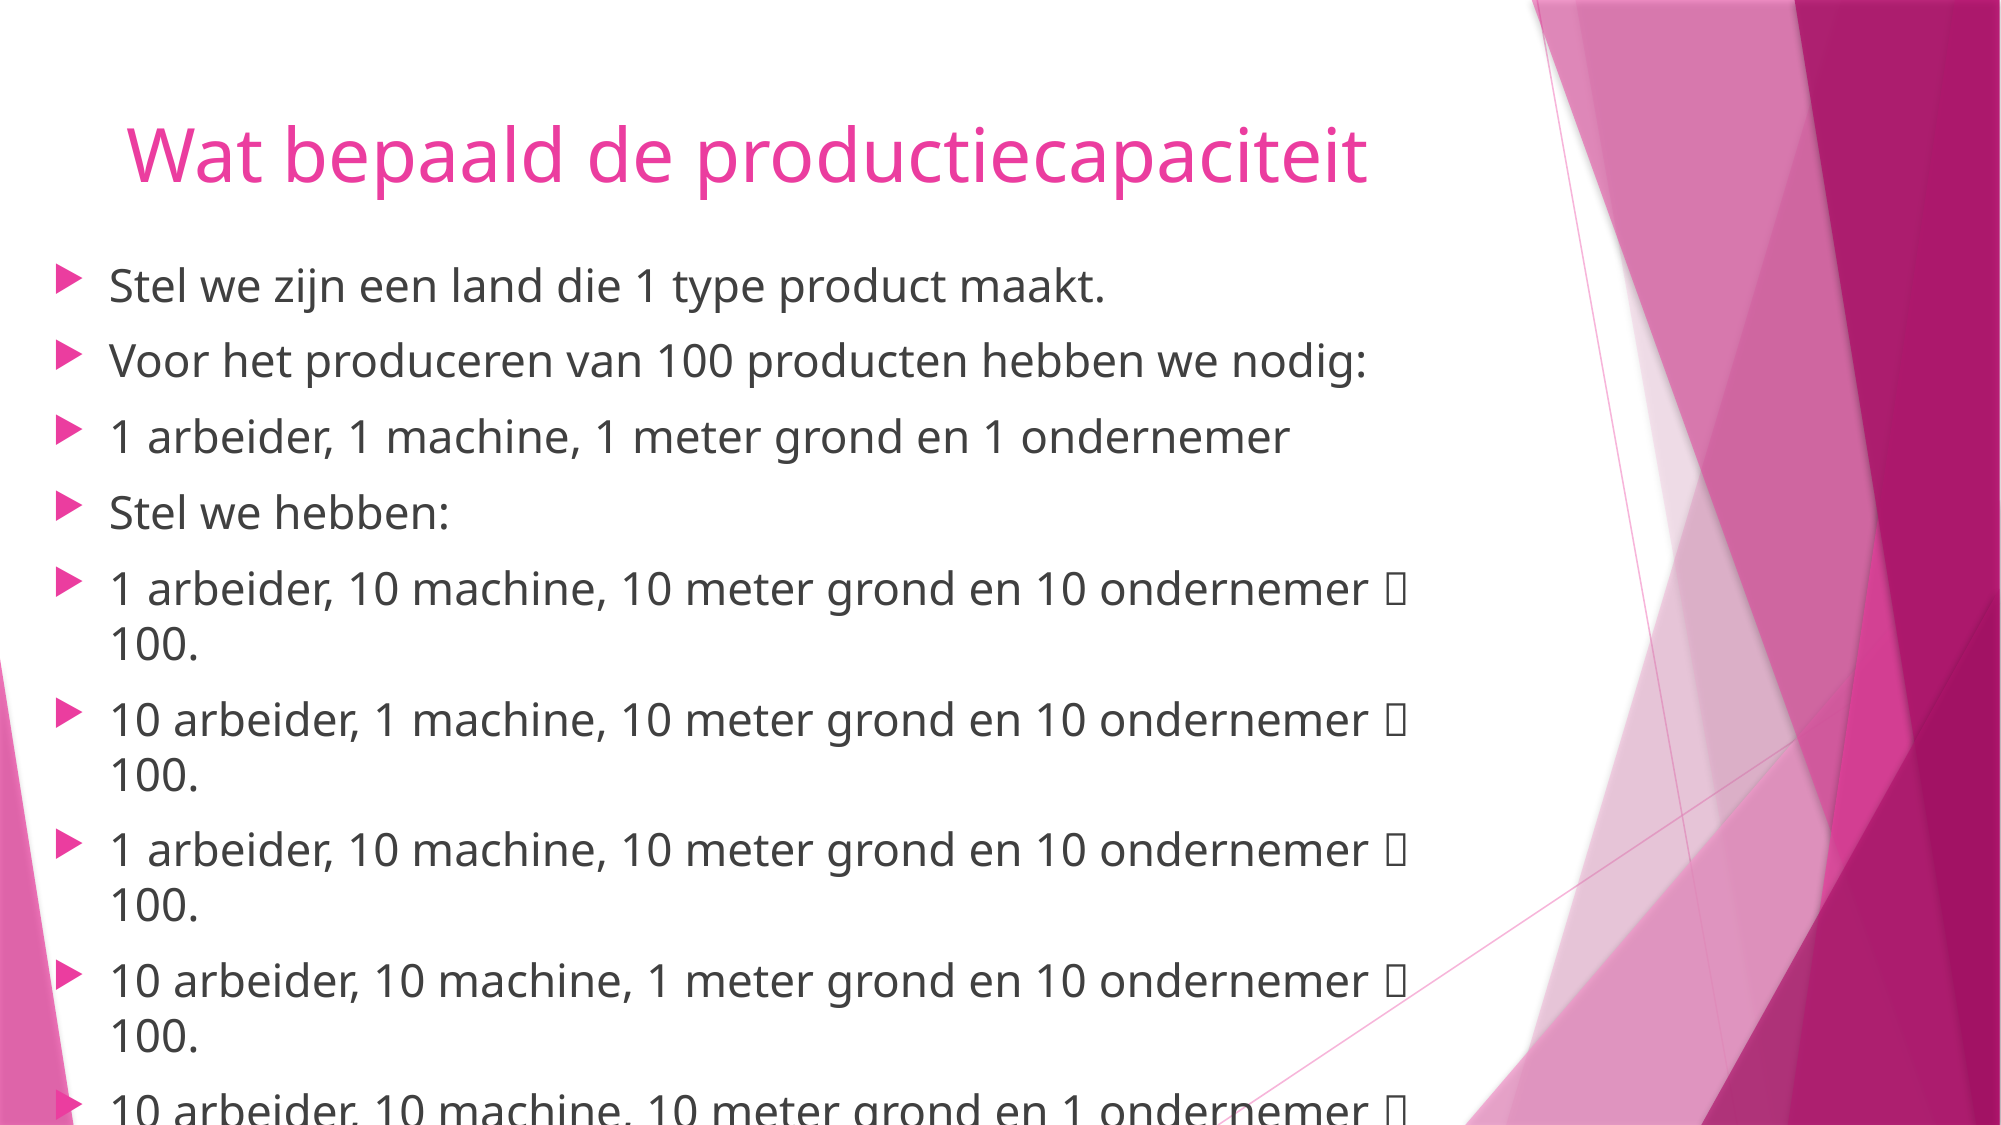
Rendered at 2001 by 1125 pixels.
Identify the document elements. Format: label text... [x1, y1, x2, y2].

list Stel we zijn een land die 1 type product maakt. Voor het produceren van 100 producten hebben we nodig: 1 arbeider, 1 machine, 1 meter grond en 1 ondernemer Stel we hebben: 1 arbeider, 10 machine, 10 meter grond en 10 ondernemer  100. 10 arbeider, 1 machine, 10 meter grond en 10 ondernemer  100. 1 arbeider, 10 machine, 10 meter grond en 10 ondernemer  100. 10 arbeider, 10 machine, 1 meter grond en 10 ondernemer  100. 10 arbeider, 10 machine, 10 meter grond en 1 ondernemer  100. De productiefactoren arbeid, kapitaal, natuur, ondernemerschap bepalen de productiecapaciteit, en dan vooral de productiefactor waar je het minst van hebt [37, 248, 1522, 1110]
title Wat bepaald de productiecapaciteit [111, 99, 1522, 248]
